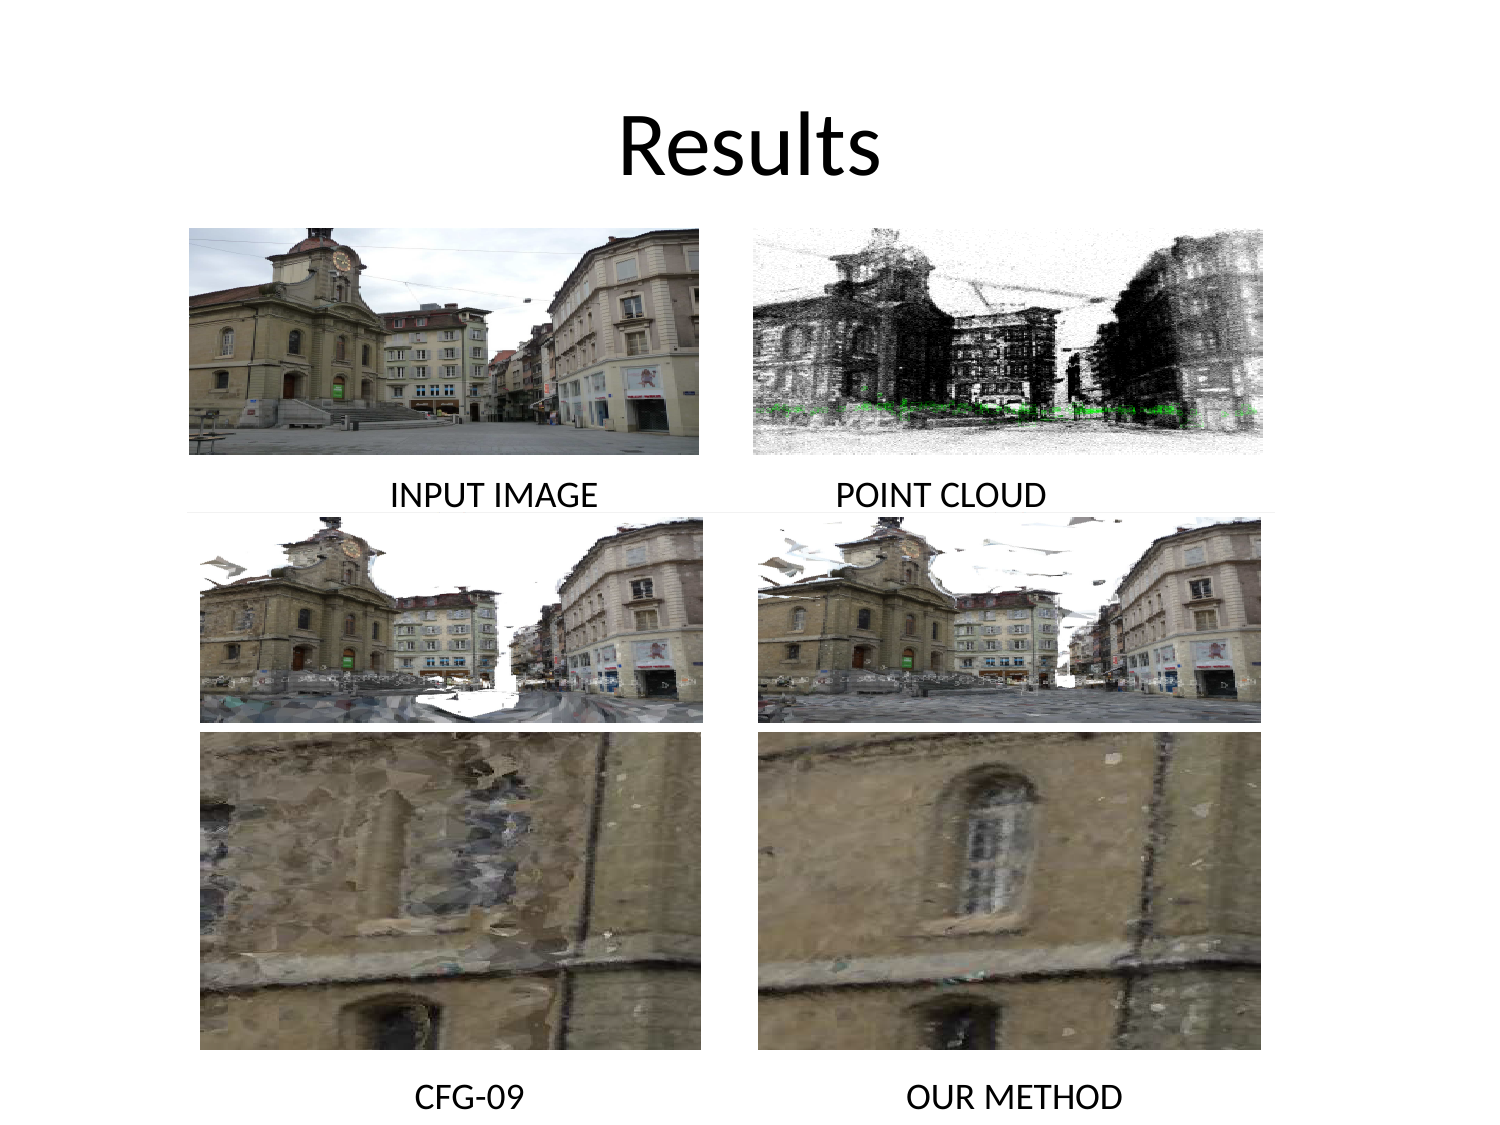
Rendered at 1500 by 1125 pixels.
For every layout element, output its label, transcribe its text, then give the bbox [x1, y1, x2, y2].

title Results [75, 45, 1425, 233]
text_box INPUT IMAGE POINT CLOUD [374, 471, 1188, 510]
picture [187, 512, 1276, 1051]
text_box CFG-09 OUR METHOD [399, 1064, 1163, 1125]
picture [169, 207, 1310, 463]
